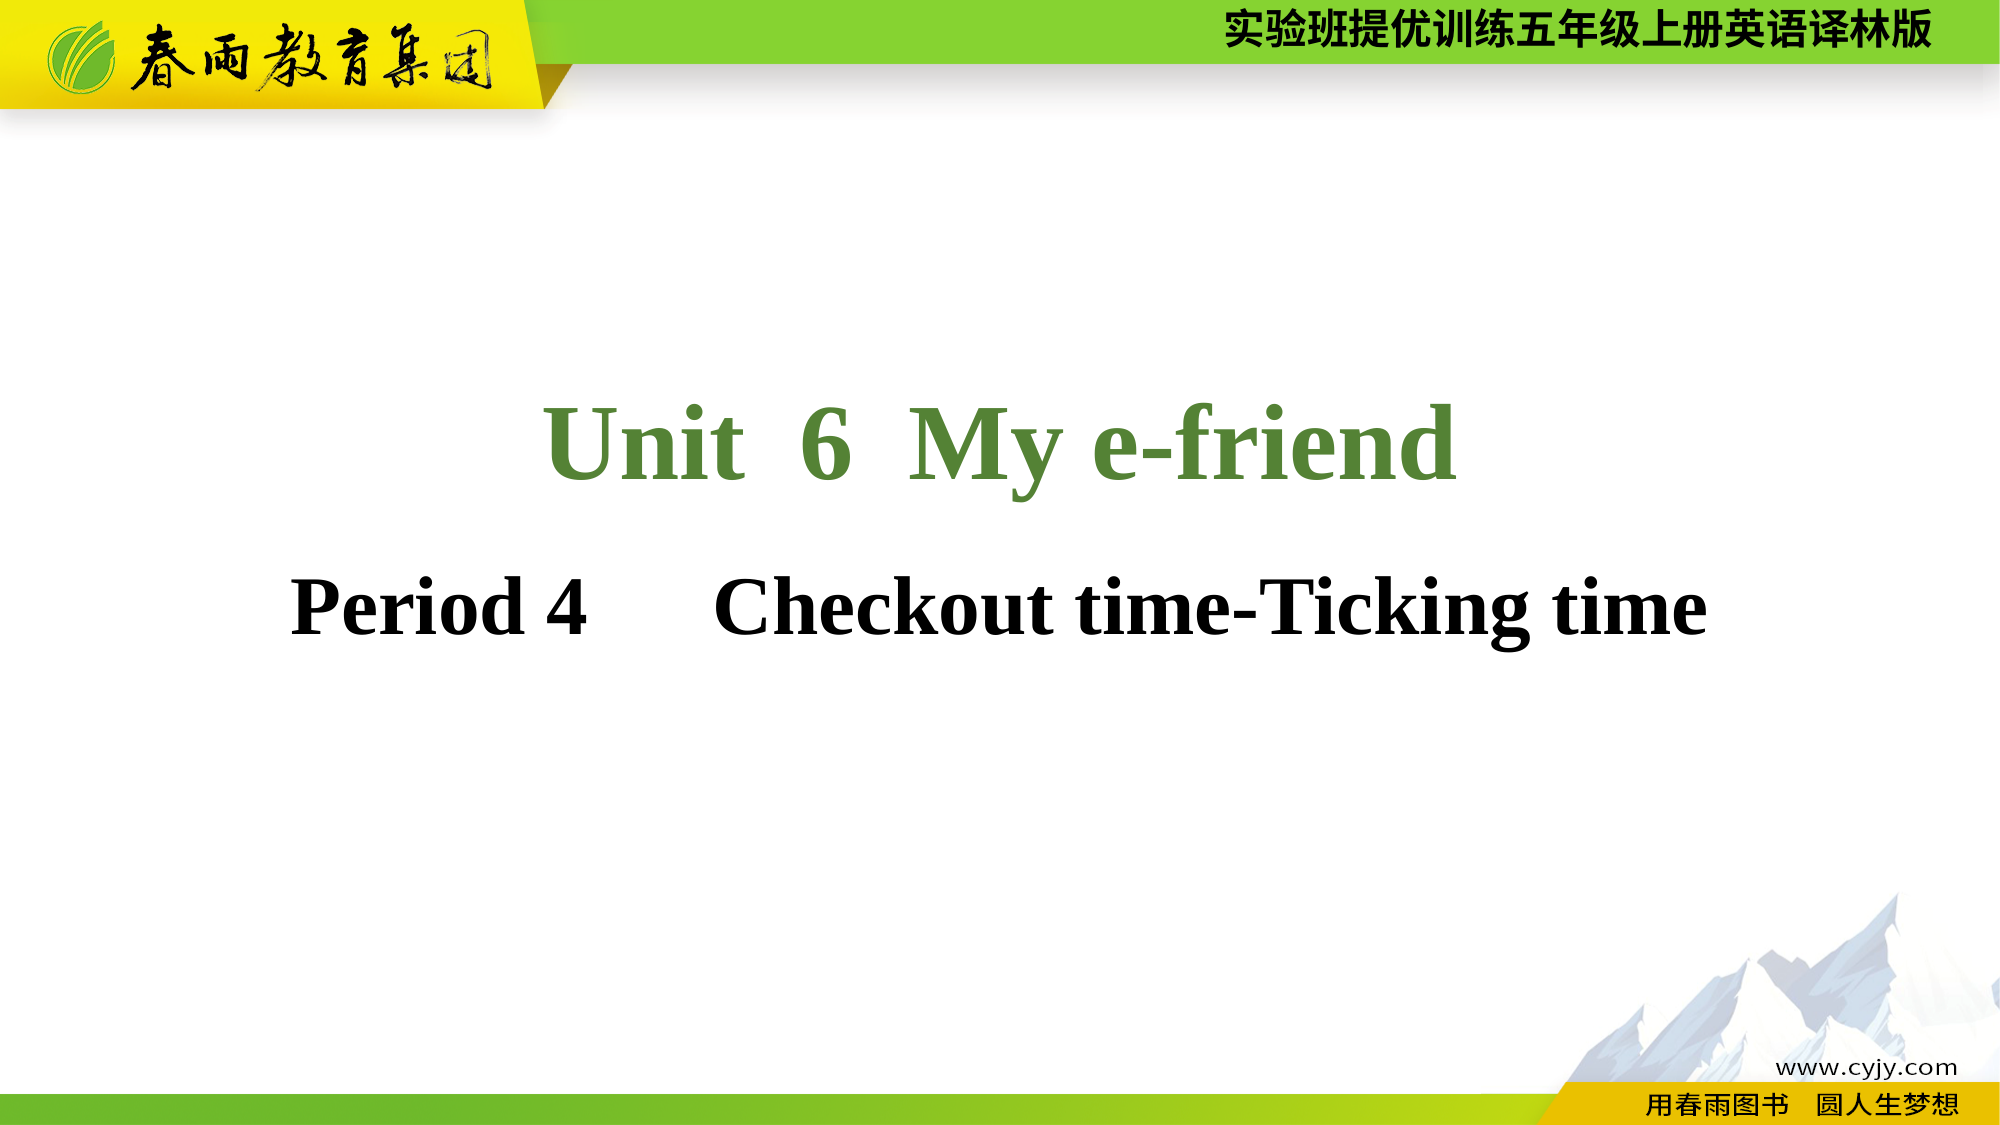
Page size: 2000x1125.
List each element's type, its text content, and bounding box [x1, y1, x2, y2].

picture [0, 659, 2000, 1125]
text_box Unit 6 My e-friend Period 4 Checkout time-Ticking time [0, 298, 2000, 659]
picture [0, 0, 2000, 298]
